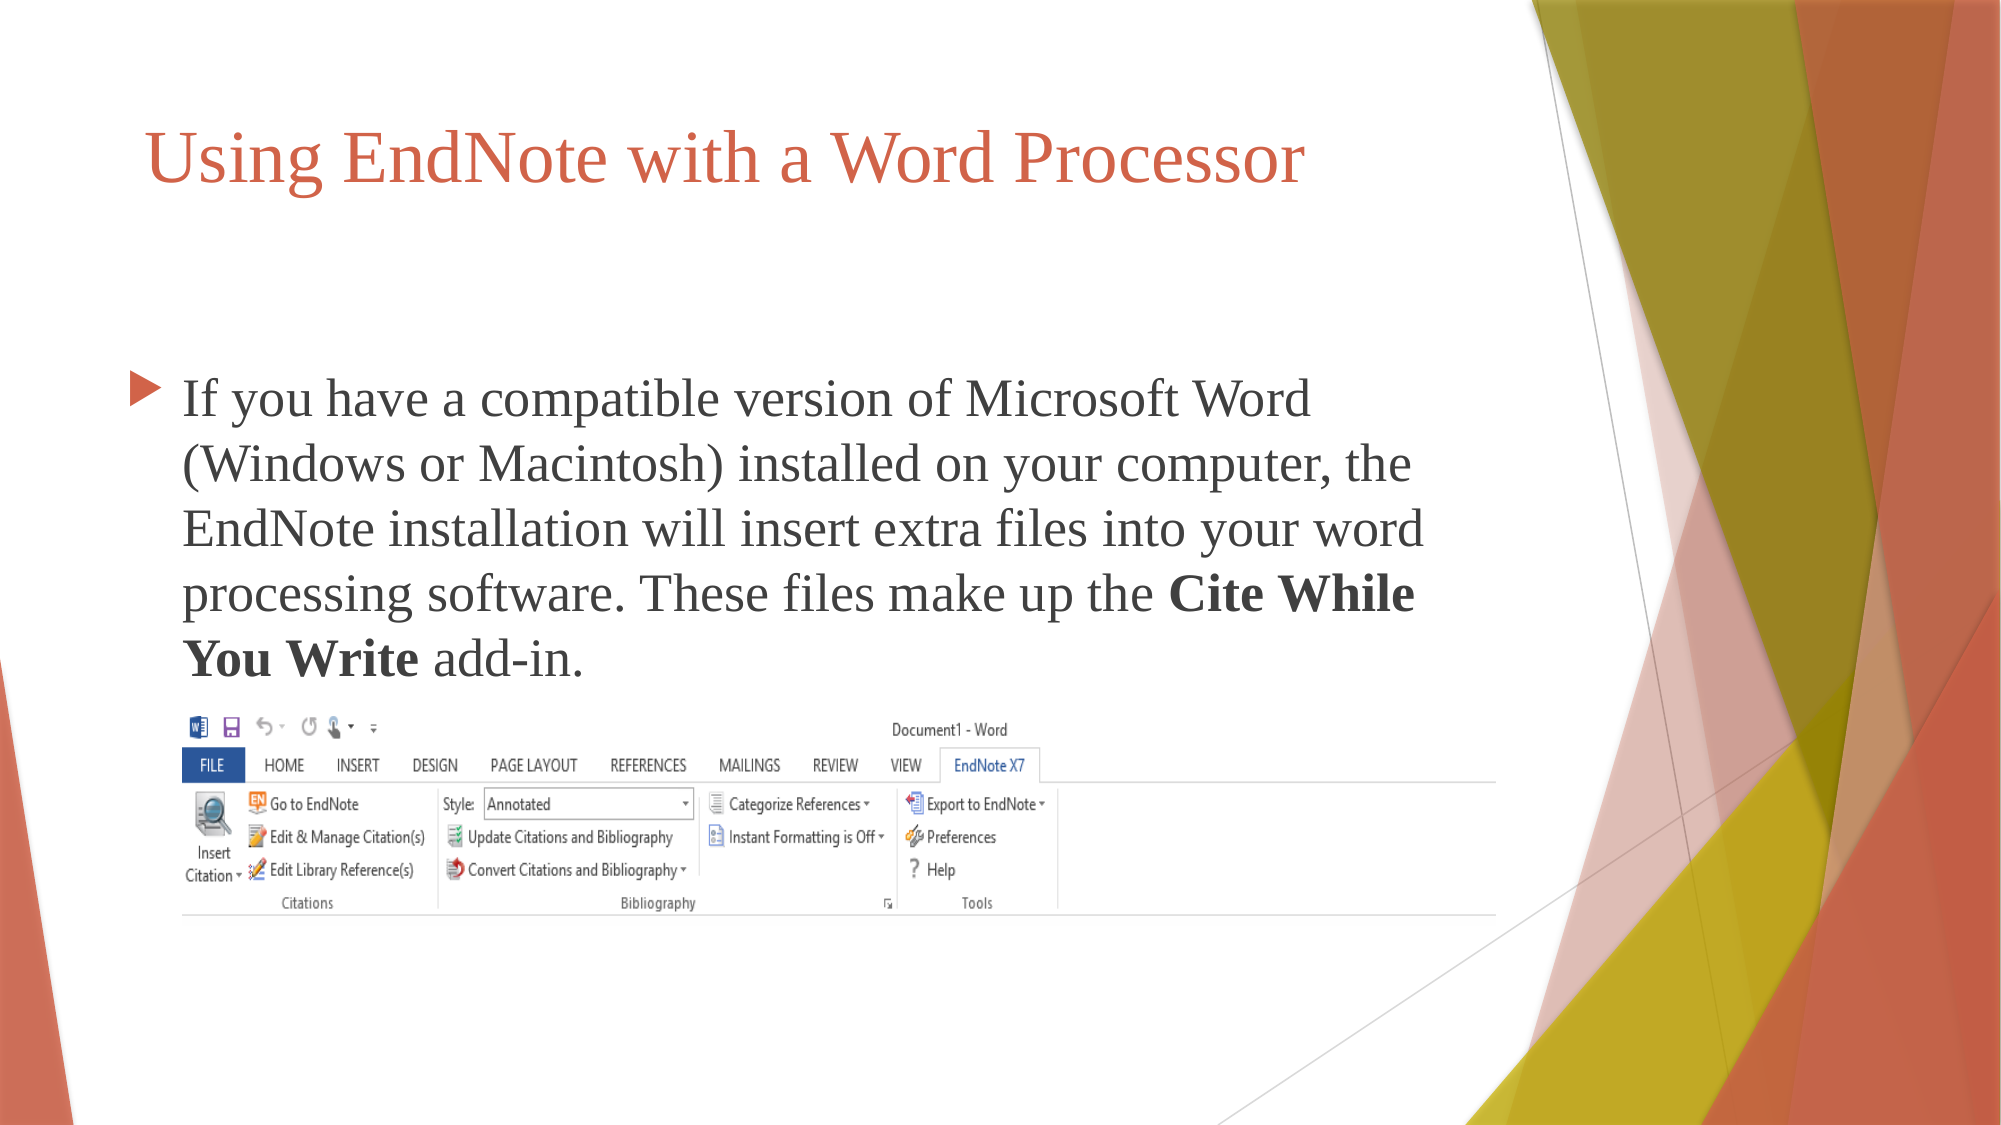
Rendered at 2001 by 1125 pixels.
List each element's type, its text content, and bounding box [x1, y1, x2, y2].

list If you have a compatible version of Microsoft Word (Windows or Macintosh) installed on your computer, the EndNote installation will insert extra files into your word processing software. These files make up the Cite While You Write add-in. [111, 354, 1522, 992]
title Using EndNote with a Word Processor [111, 99, 1522, 317]
picture [182, 716, 1497, 926]
